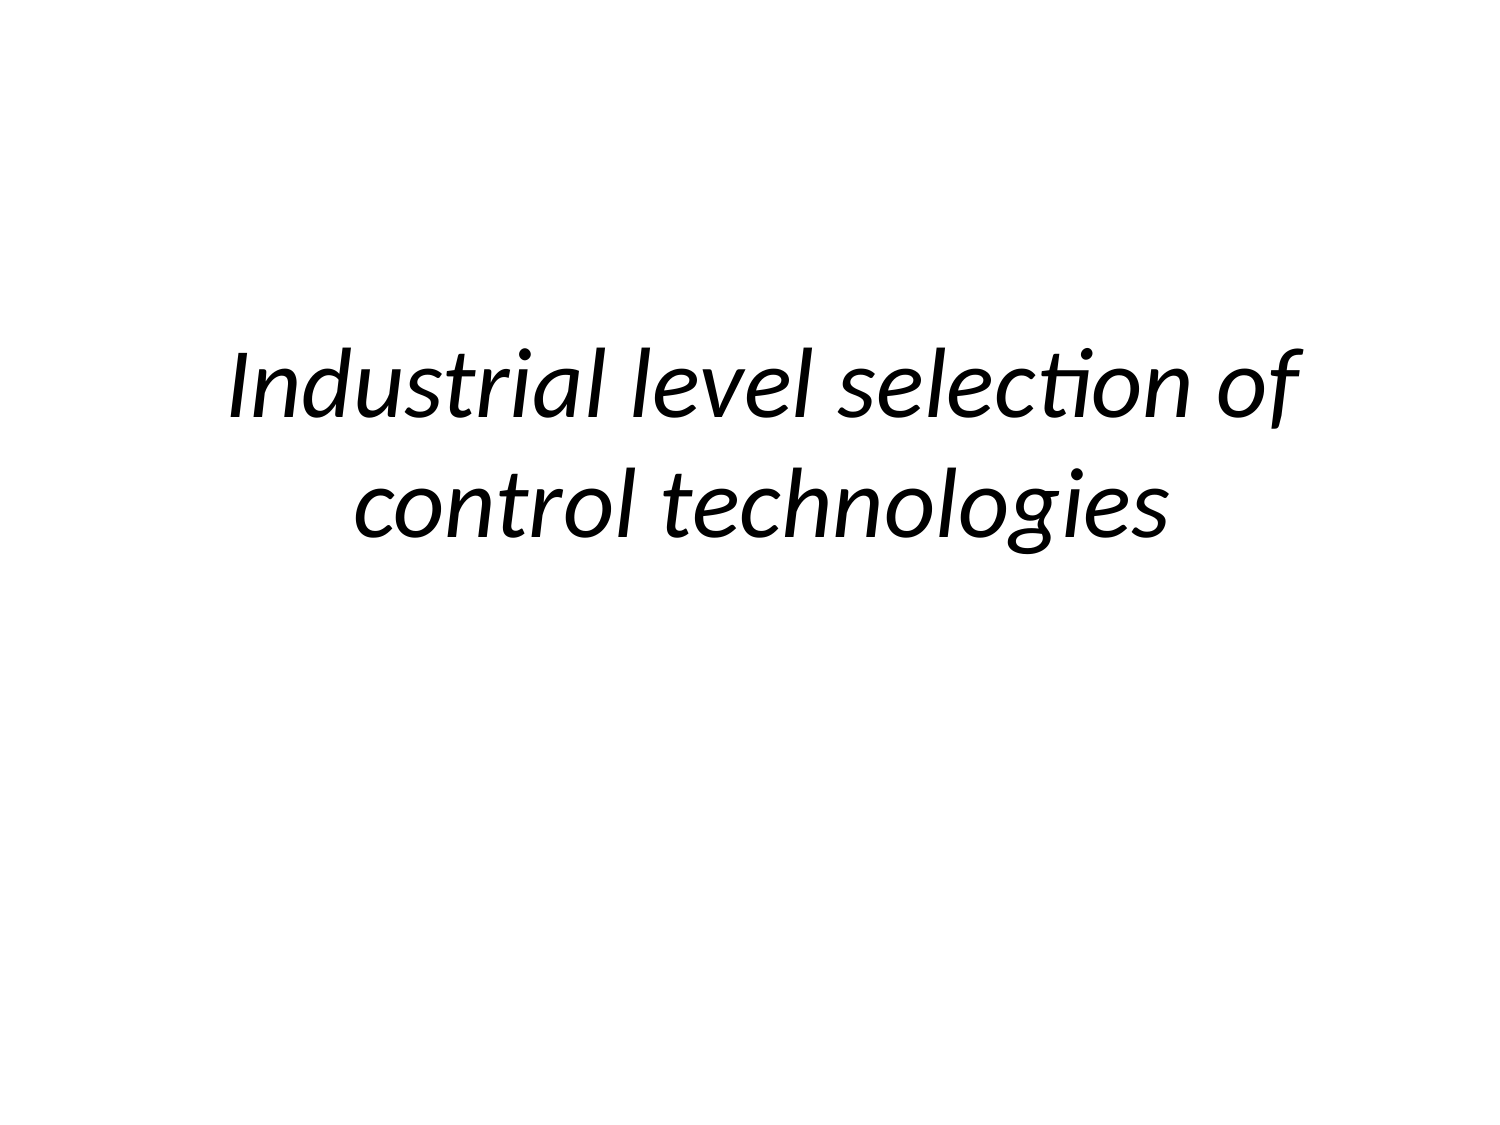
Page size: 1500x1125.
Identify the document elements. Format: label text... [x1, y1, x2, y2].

title Industrial level selection of control technologies [62, 174, 1463, 700]
